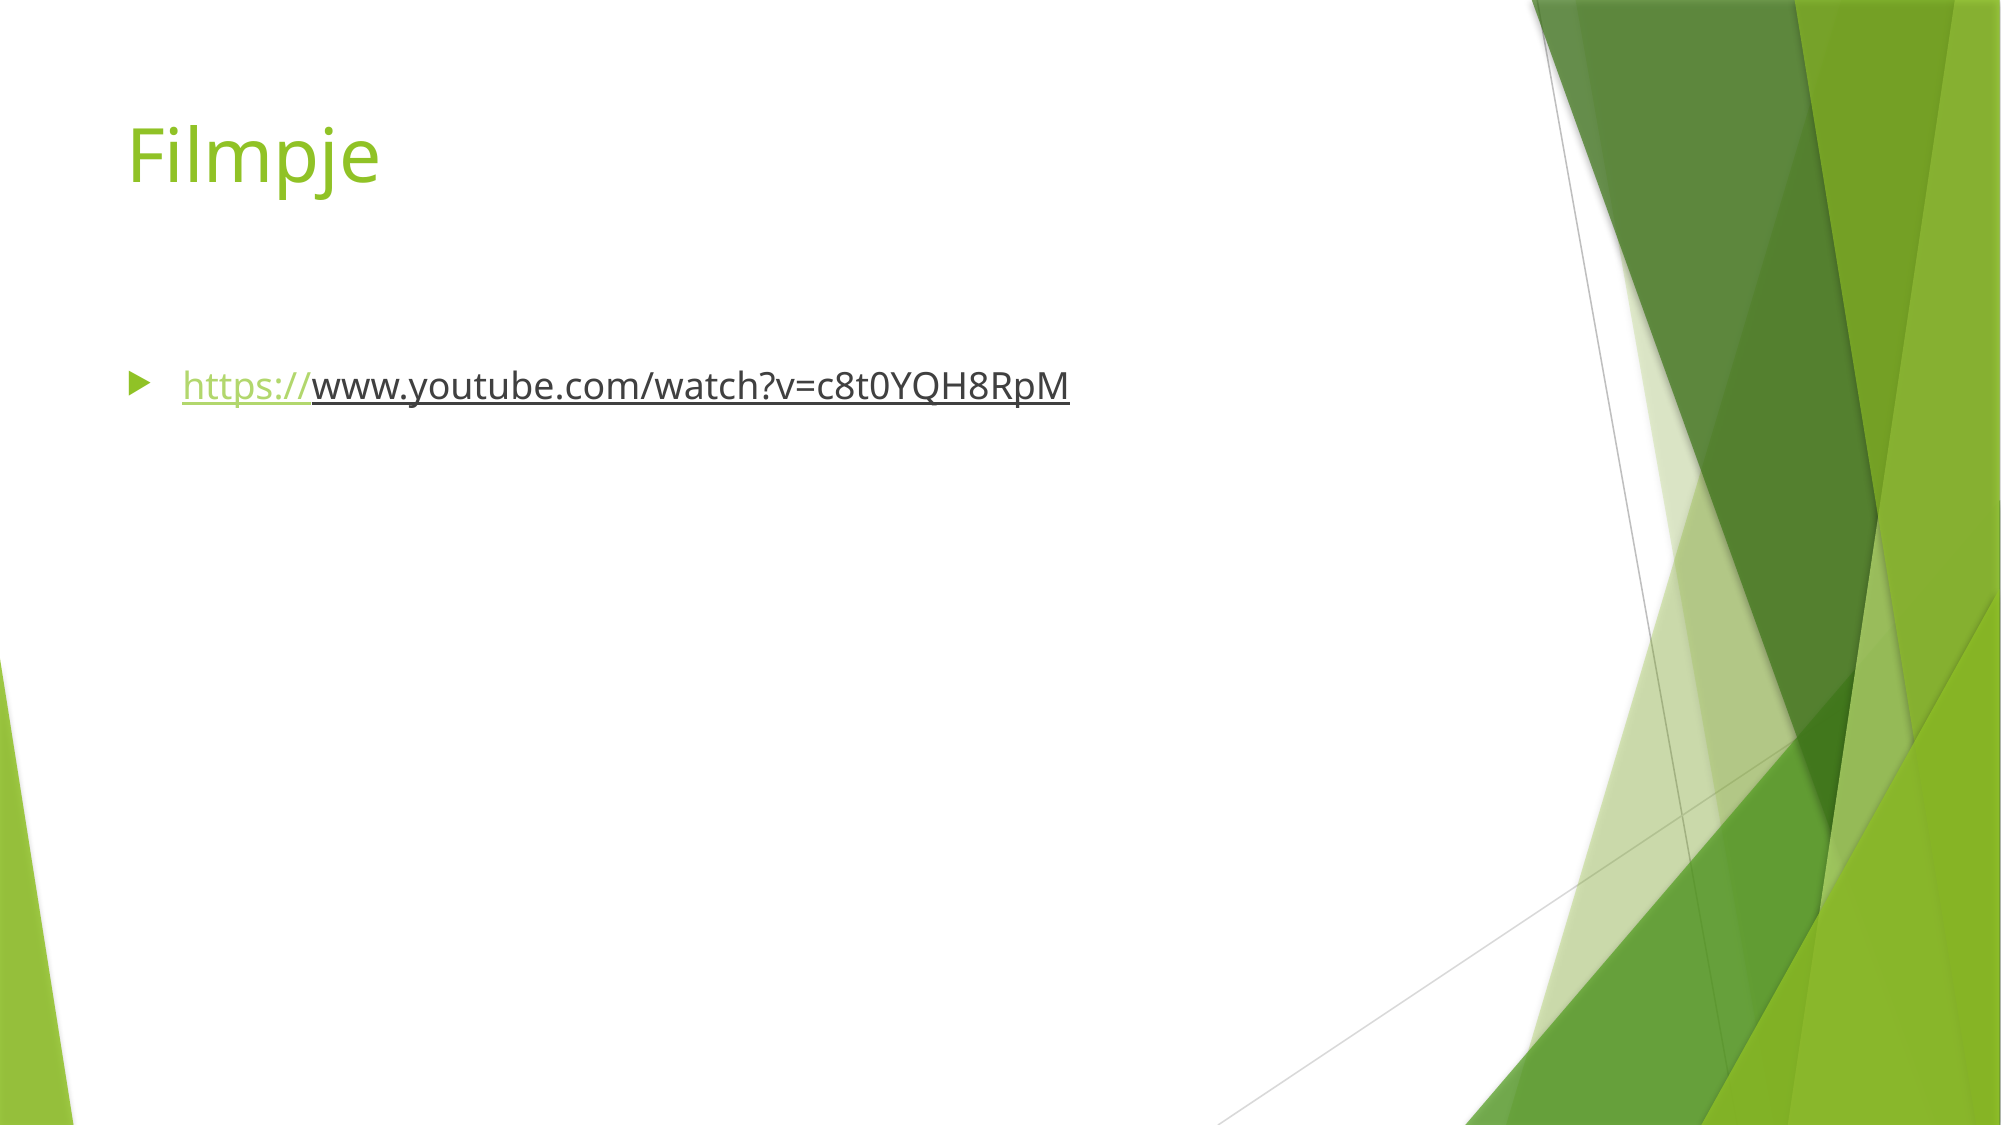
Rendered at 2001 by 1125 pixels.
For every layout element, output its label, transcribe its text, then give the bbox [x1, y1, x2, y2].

title Filmpje [111, 99, 1522, 317]
list https://www.youtube.com/watch?v=c8t0YQH8RpM [111, 354, 1522, 992]
